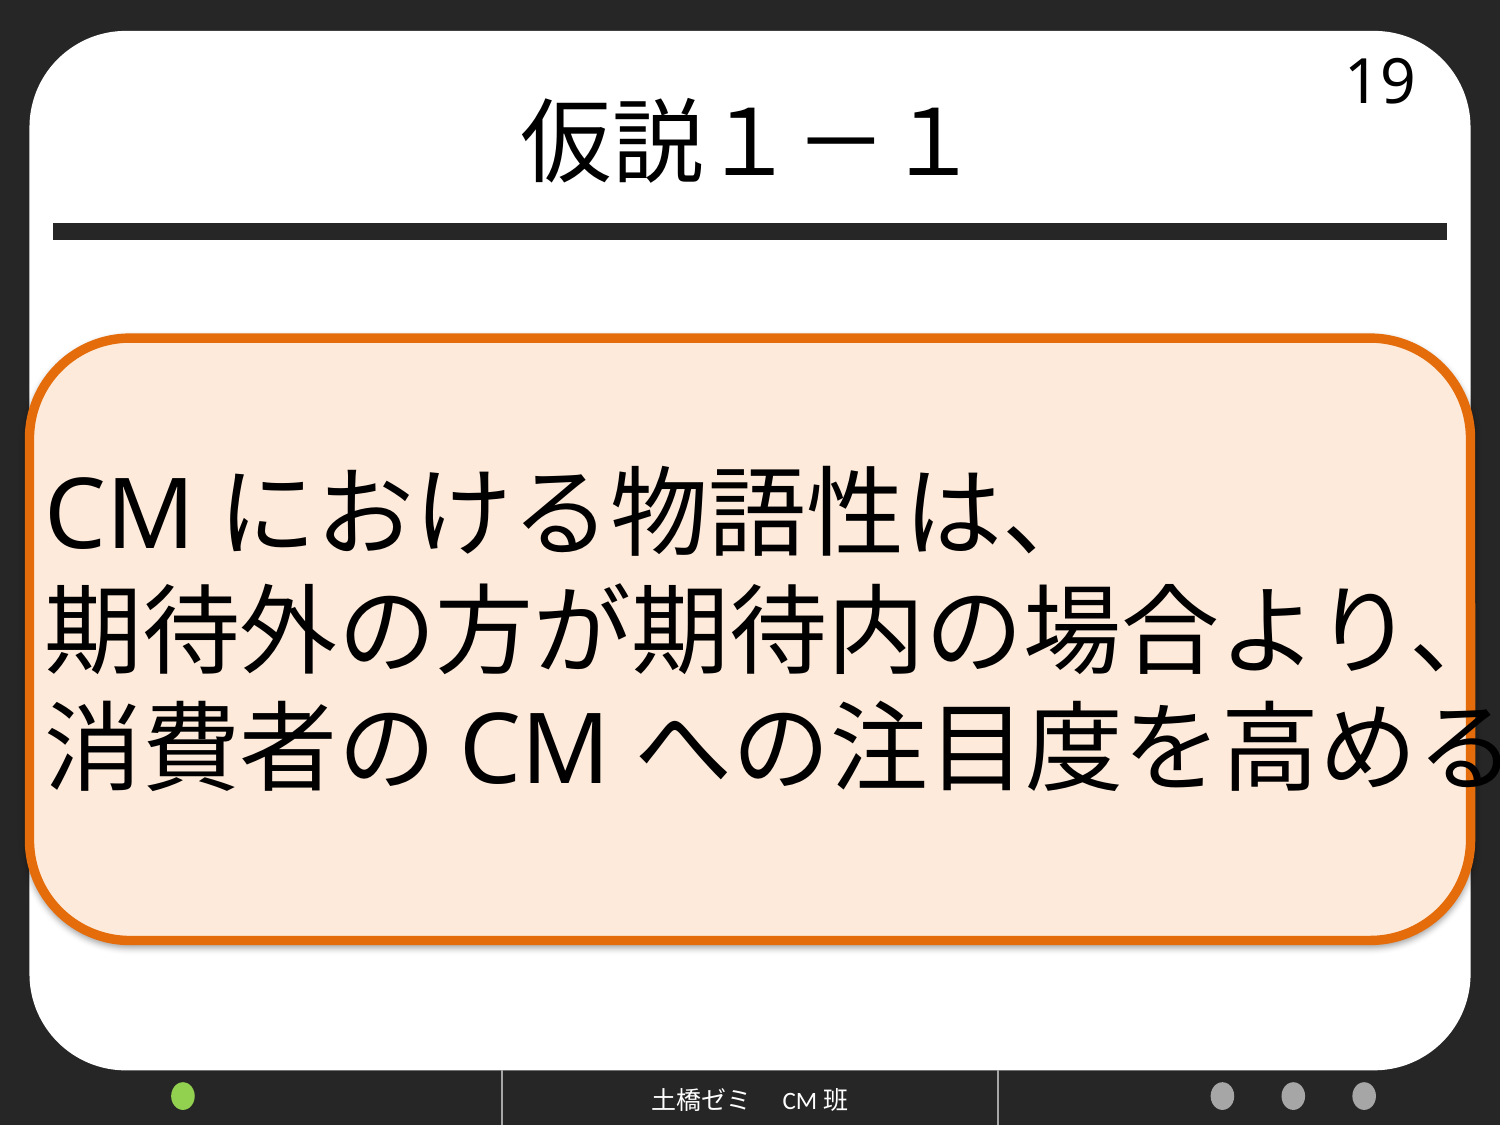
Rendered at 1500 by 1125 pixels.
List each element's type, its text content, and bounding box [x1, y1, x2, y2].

footer 土橋ゼミ CM班 [512, 1069, 988, 1125]
title 仮説１－１ [75, 45, 1425, 233]
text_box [29, 337, 1500, 941]
slide_number 19 [1080, 53, 1431, 114]
